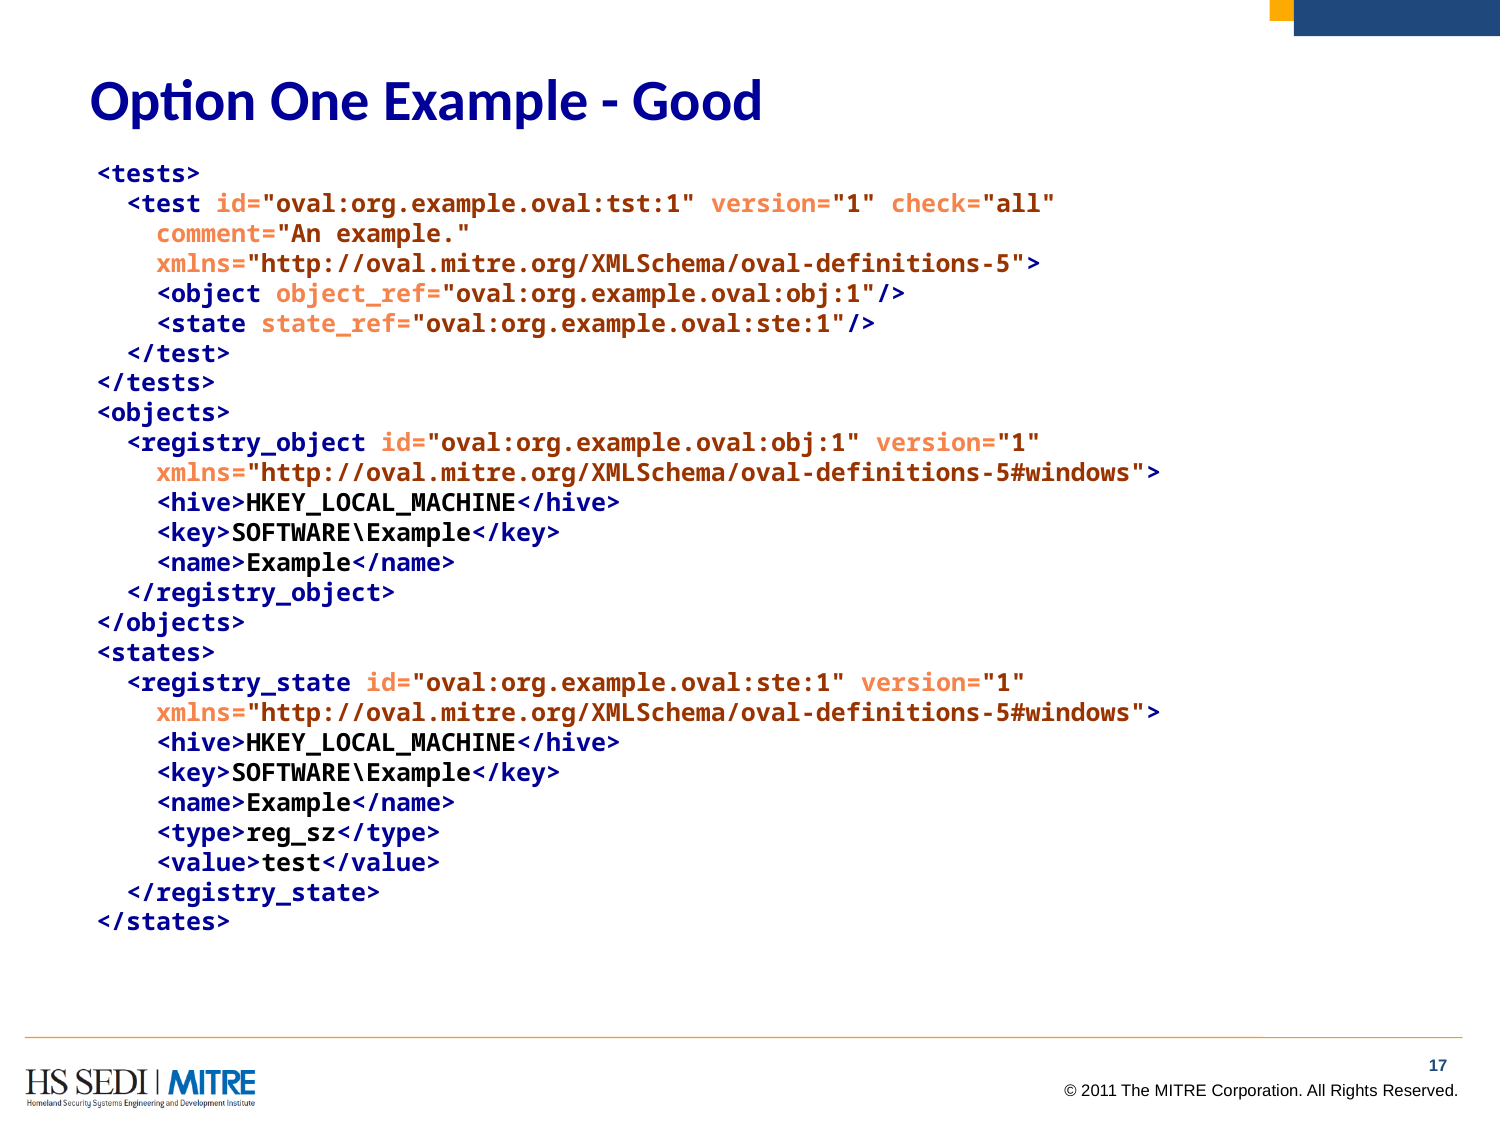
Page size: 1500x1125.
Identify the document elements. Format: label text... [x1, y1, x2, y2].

slide_number 16 [1374, 1049, 1463, 1076]
title Option One Example - Good [74, 62, 1488, 151]
text_box <tests> <test id="oval:org.example.oval:tst:1" version="1" check="all" comment="An example." xmlns="http://oval.mitre.org/XMLSchema/oval-definitions-5"> <object object_ref="oval:org.example.oval:obj:1"/> <state state_ref="oval:org.example.oval:ste:1"/> </test> </tests> <objects> <registry_object id="oval:org.example.oval:obj:1" version="1" xmlns="http://oval.mitre.org/XMLSchema/oval-definitions-5#windows"> <hive>HKEY_LOCAL_MACHINE</hive> <key>SOFTWARE\Example</key> <name>Example</name> </registry_object> </objects> <states> <registry_state id="oval:org.example.oval:ste:1" version="1" xmlns="http://oval.mitre.org/XMLSchema/oval-definitions-5#windows"> <hive>HKEY_LOCAL_MACHINE</hive> <key>SOFTWARE\Example</key> <name>Example</name> <type>reg_sz</type> <value>test</value> </registry_state> </states> [81, 151, 1431, 974]
picture [20, 1058, 271, 1122]
